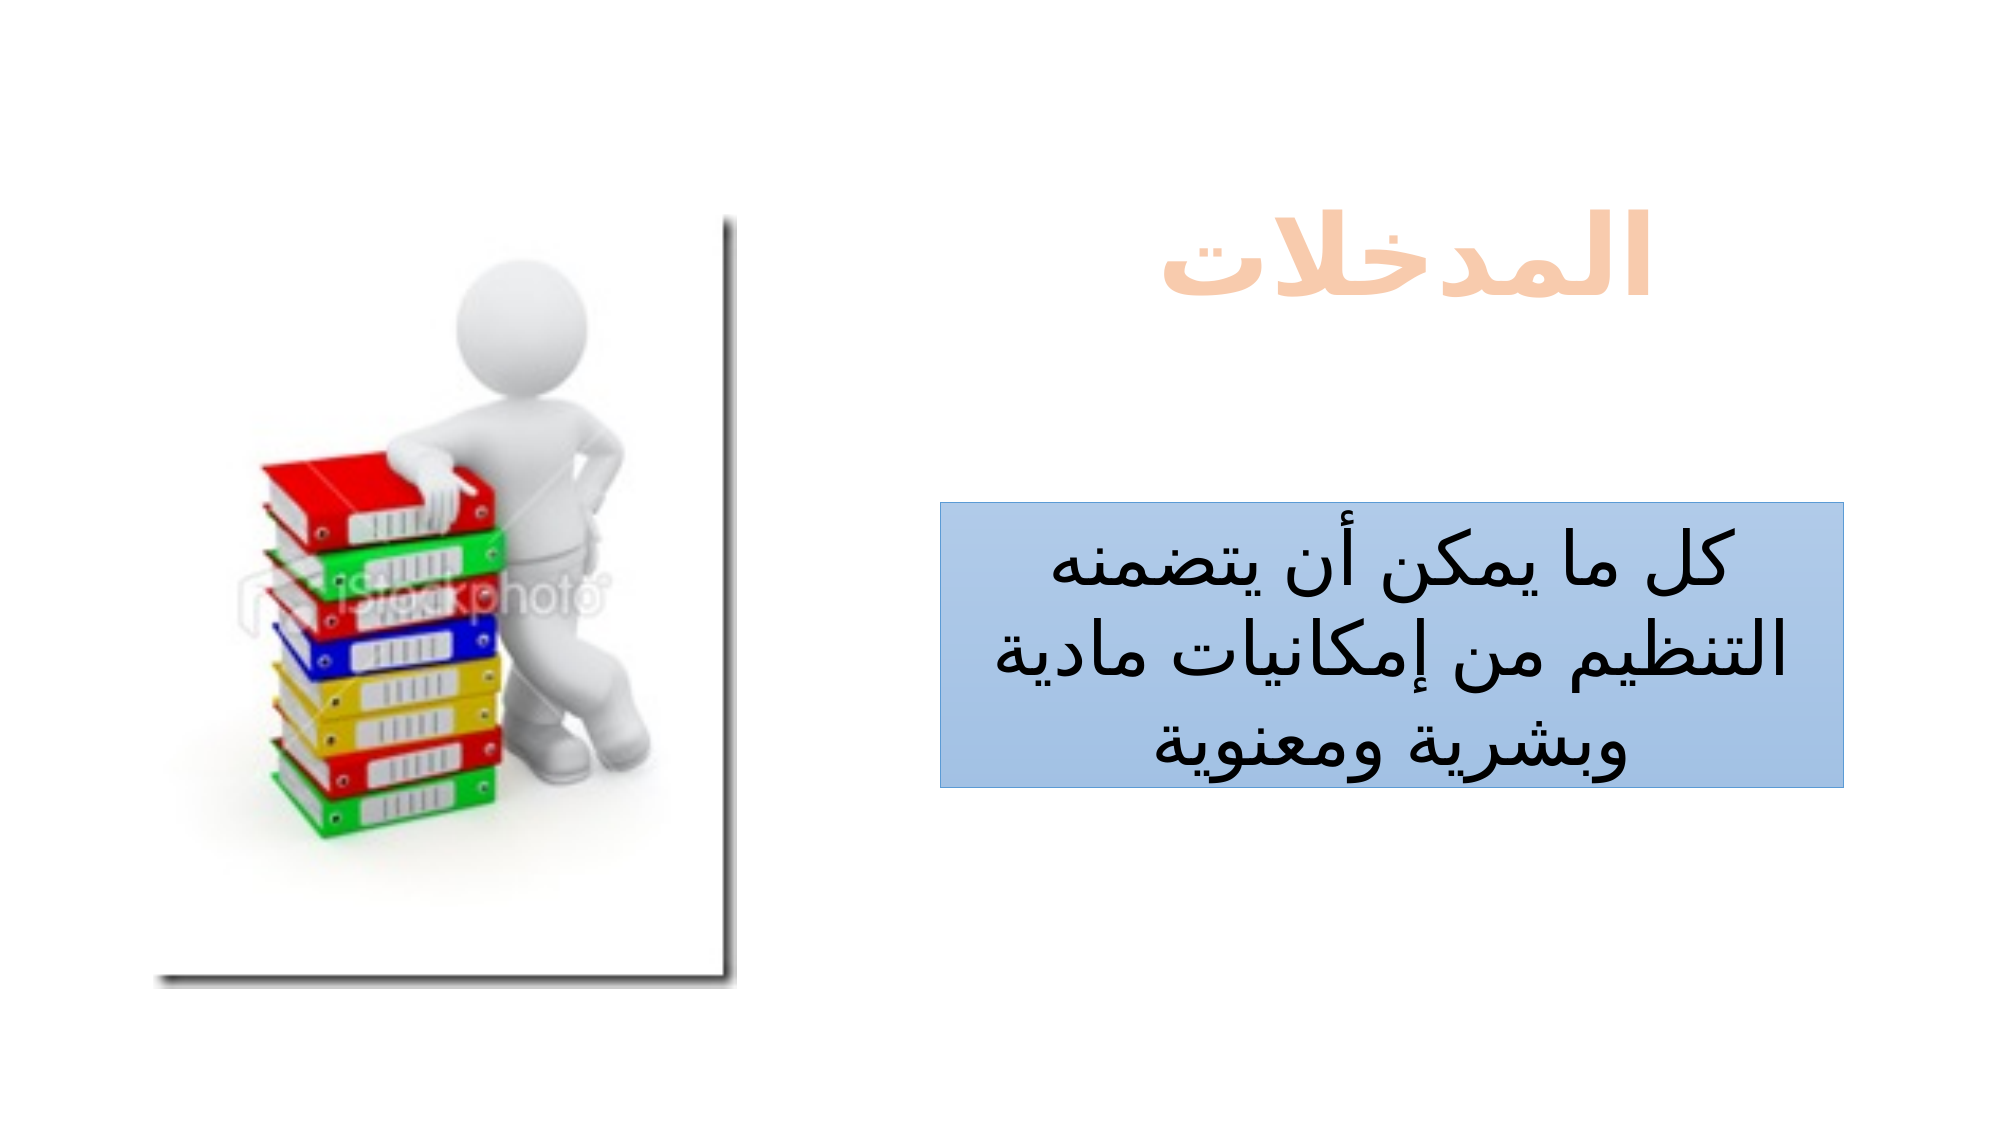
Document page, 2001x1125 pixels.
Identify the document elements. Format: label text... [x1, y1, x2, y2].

text_box كل ما يمكن أن يتضمنه التنظيم من إمكانيات مادية وبشرية ومعنوية [940, 502, 1844, 788]
picture [153, 214, 737, 989]
text_box المدخلات [1142, 175, 1674, 326]
